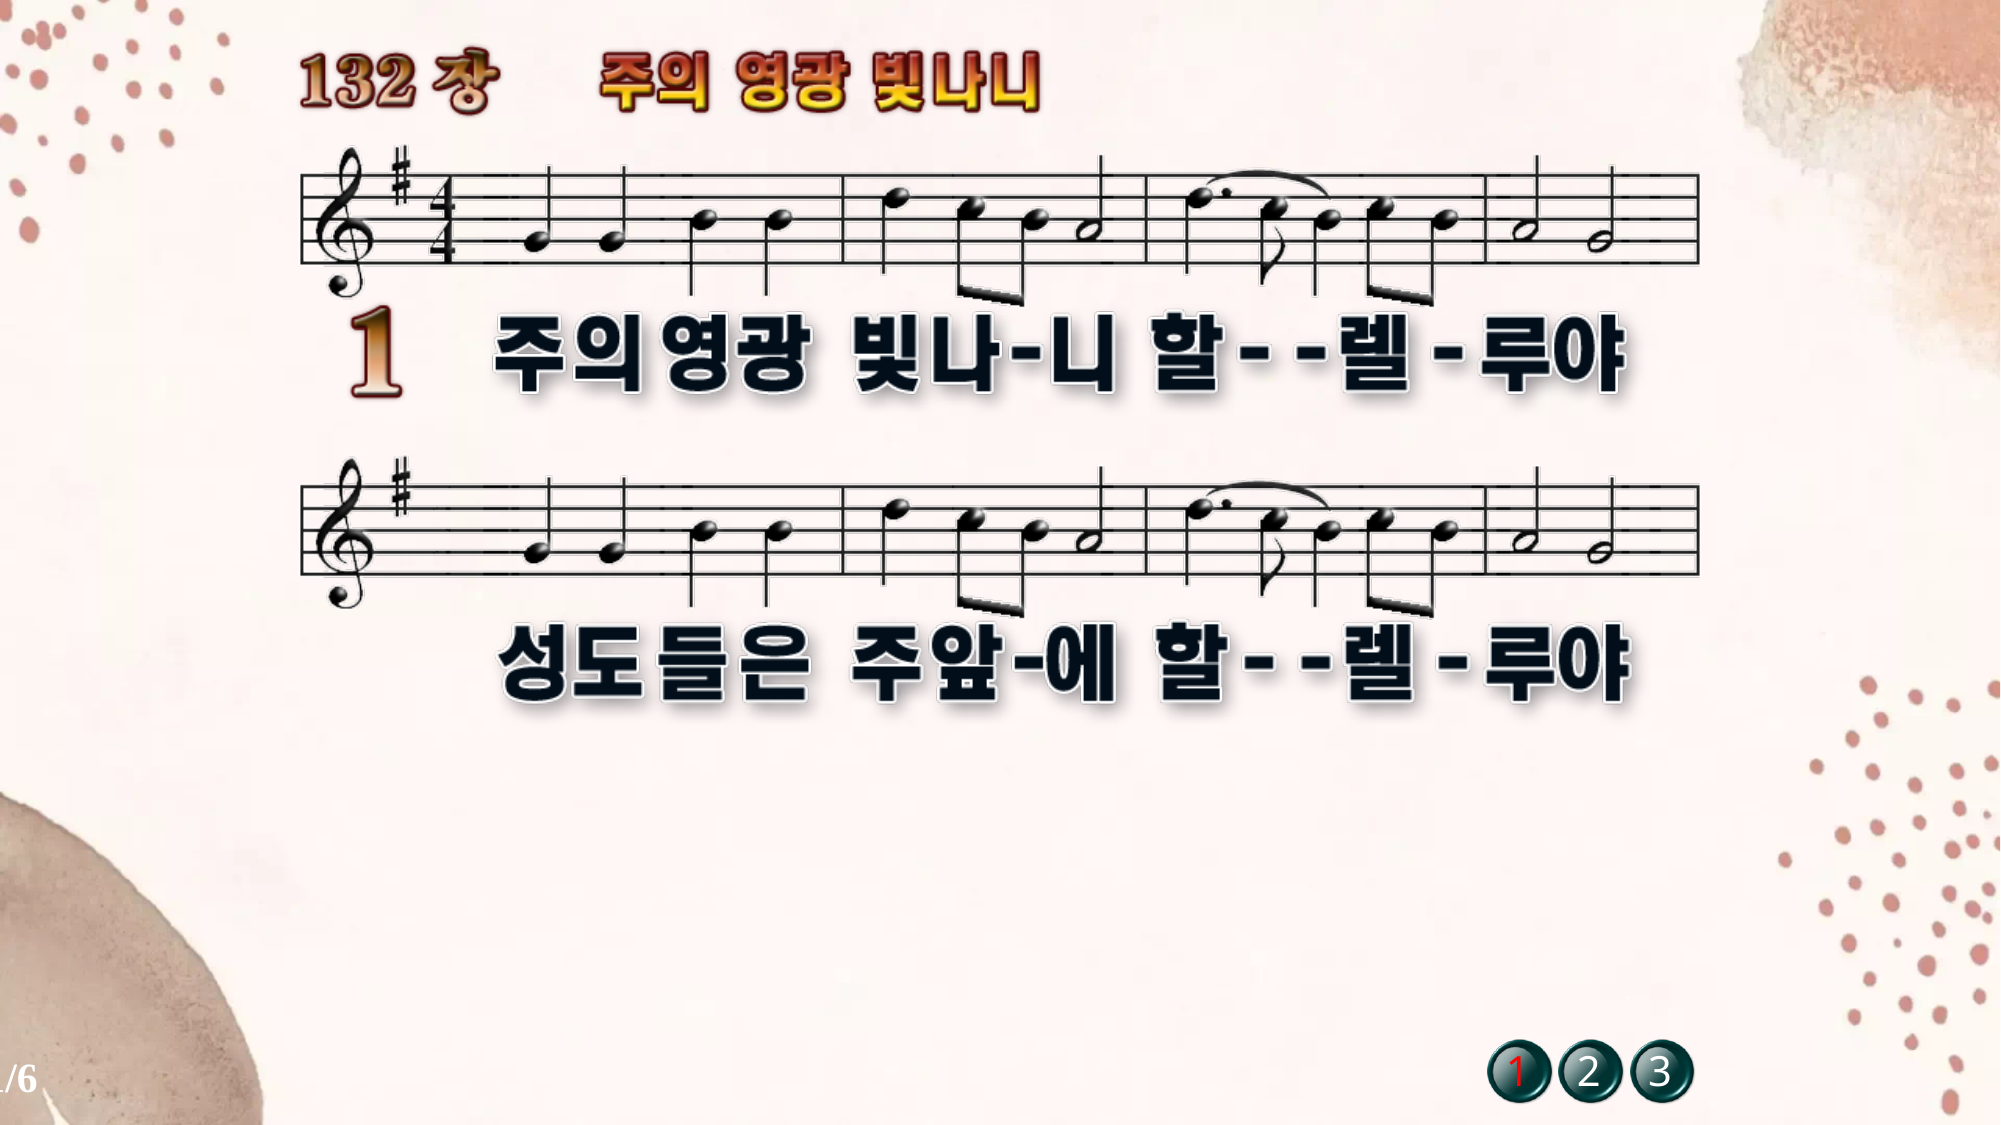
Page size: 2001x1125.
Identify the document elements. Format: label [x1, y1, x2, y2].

text_box [1627, 1035, 1697, 1106]
text_box [1555, 1035, 1626, 1106]
text_box [1484, 1035, 1555, 1106]
picture [0, 0, 2001, 1125]
